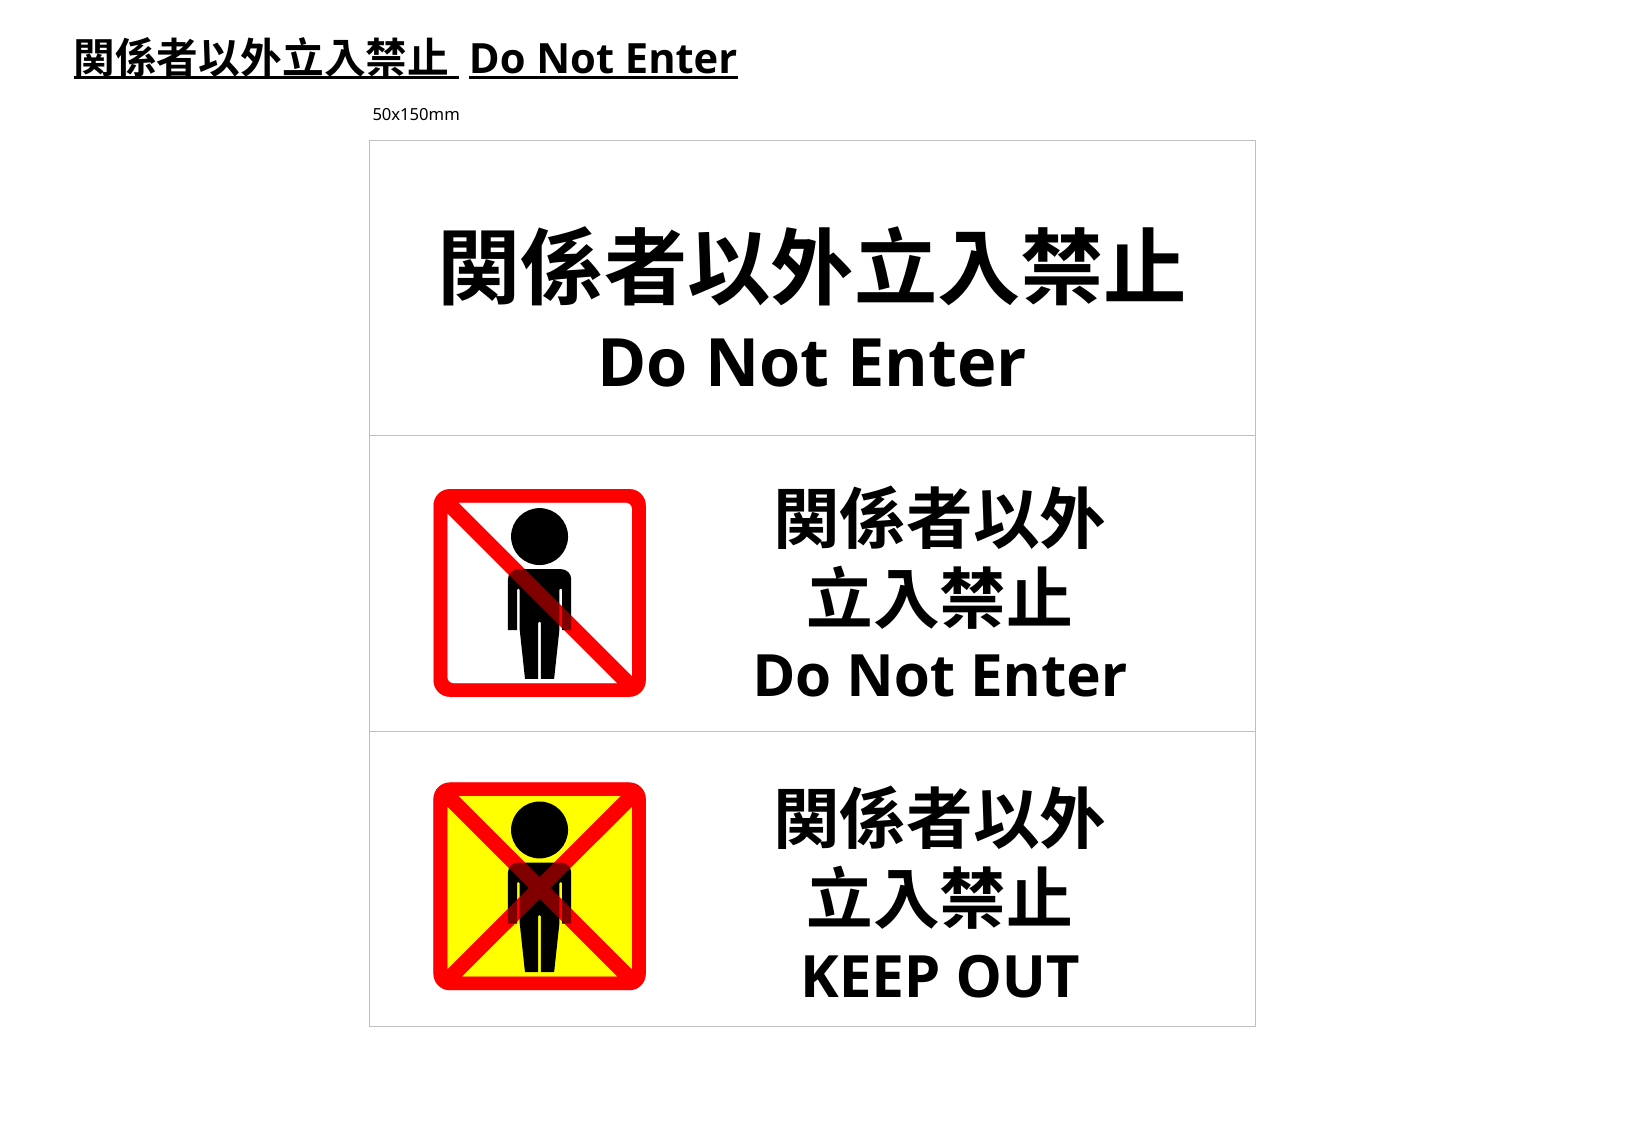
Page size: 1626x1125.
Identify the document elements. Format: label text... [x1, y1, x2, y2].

text_box 50x150mm [372, 103, 461, 125]
text_box [368, 730, 1256, 1027]
text_box 関係者以外 立入禁止 [697, 769, 1183, 945]
text_box [368, 435, 1256, 730]
text_box Do Not Enter [582, 323, 1043, 408]
text_box Do Not Enter [737, 645, 1143, 716]
text_box 関係者以外 立入禁止 [697, 469, 1183, 645]
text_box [433, 782, 646, 991]
text_box KEEP OUT [785, 945, 1095, 1017]
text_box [433, 489, 646, 697]
text_box [368, 139, 1256, 435]
text_box 関係者以外立入禁止 Do Not Enter [58, 24, 753, 89]
text_box 関係者以外立入禁止 [423, 207, 1202, 323]
